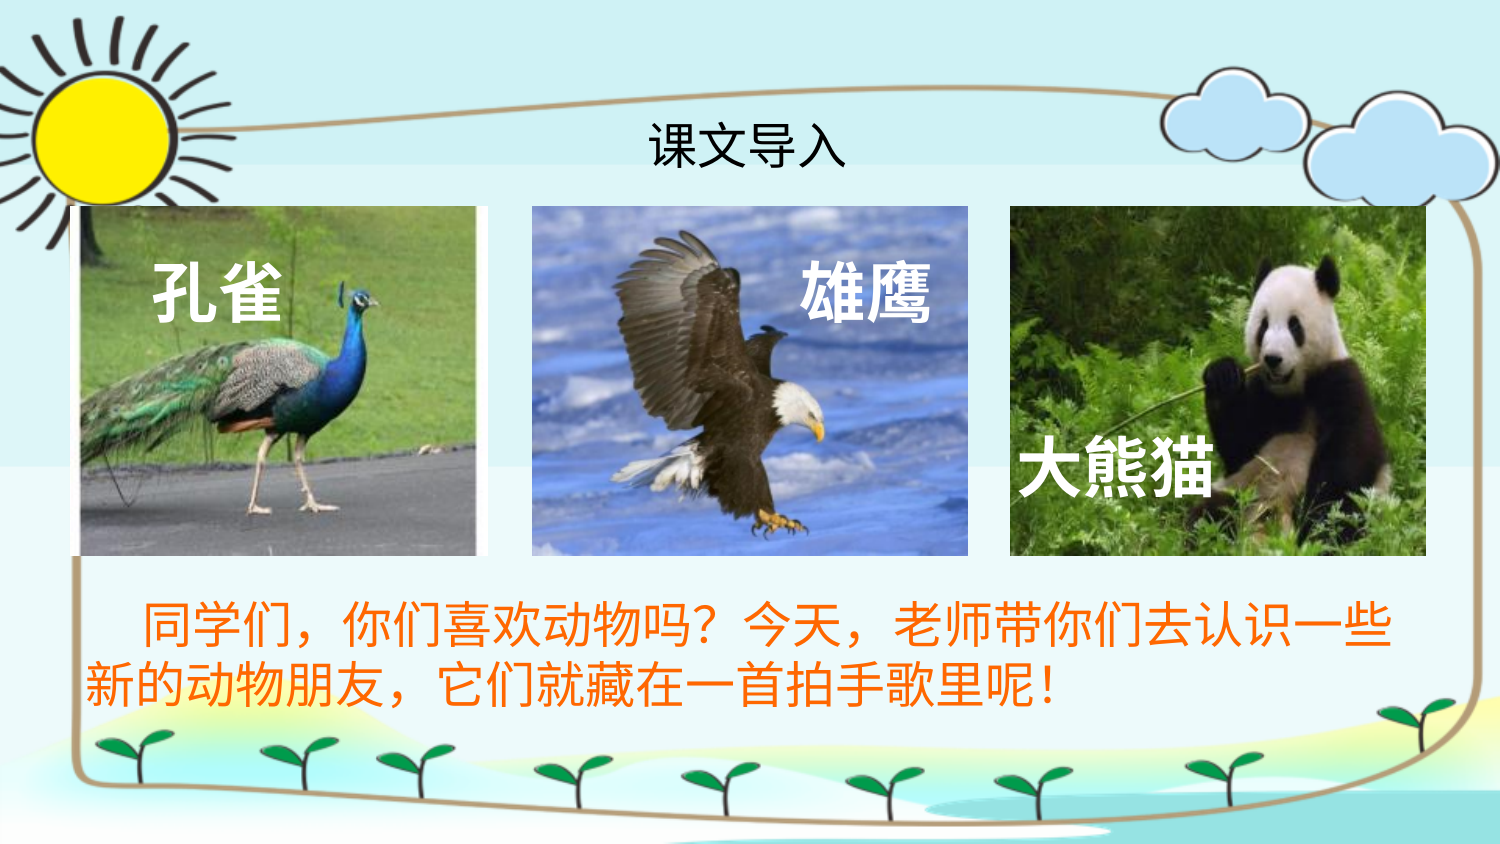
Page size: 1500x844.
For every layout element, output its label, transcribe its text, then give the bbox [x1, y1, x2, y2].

picture [0, 0, 1500, 844]
text_box 课文导入 [632, 106, 1002, 182]
text_box 同学们，你们喜欢动物吗？今天，老师带你们去认识一些新的动物朋友，它们就藏在一首拍手歌里呢！ [70, 586, 1408, 722]
